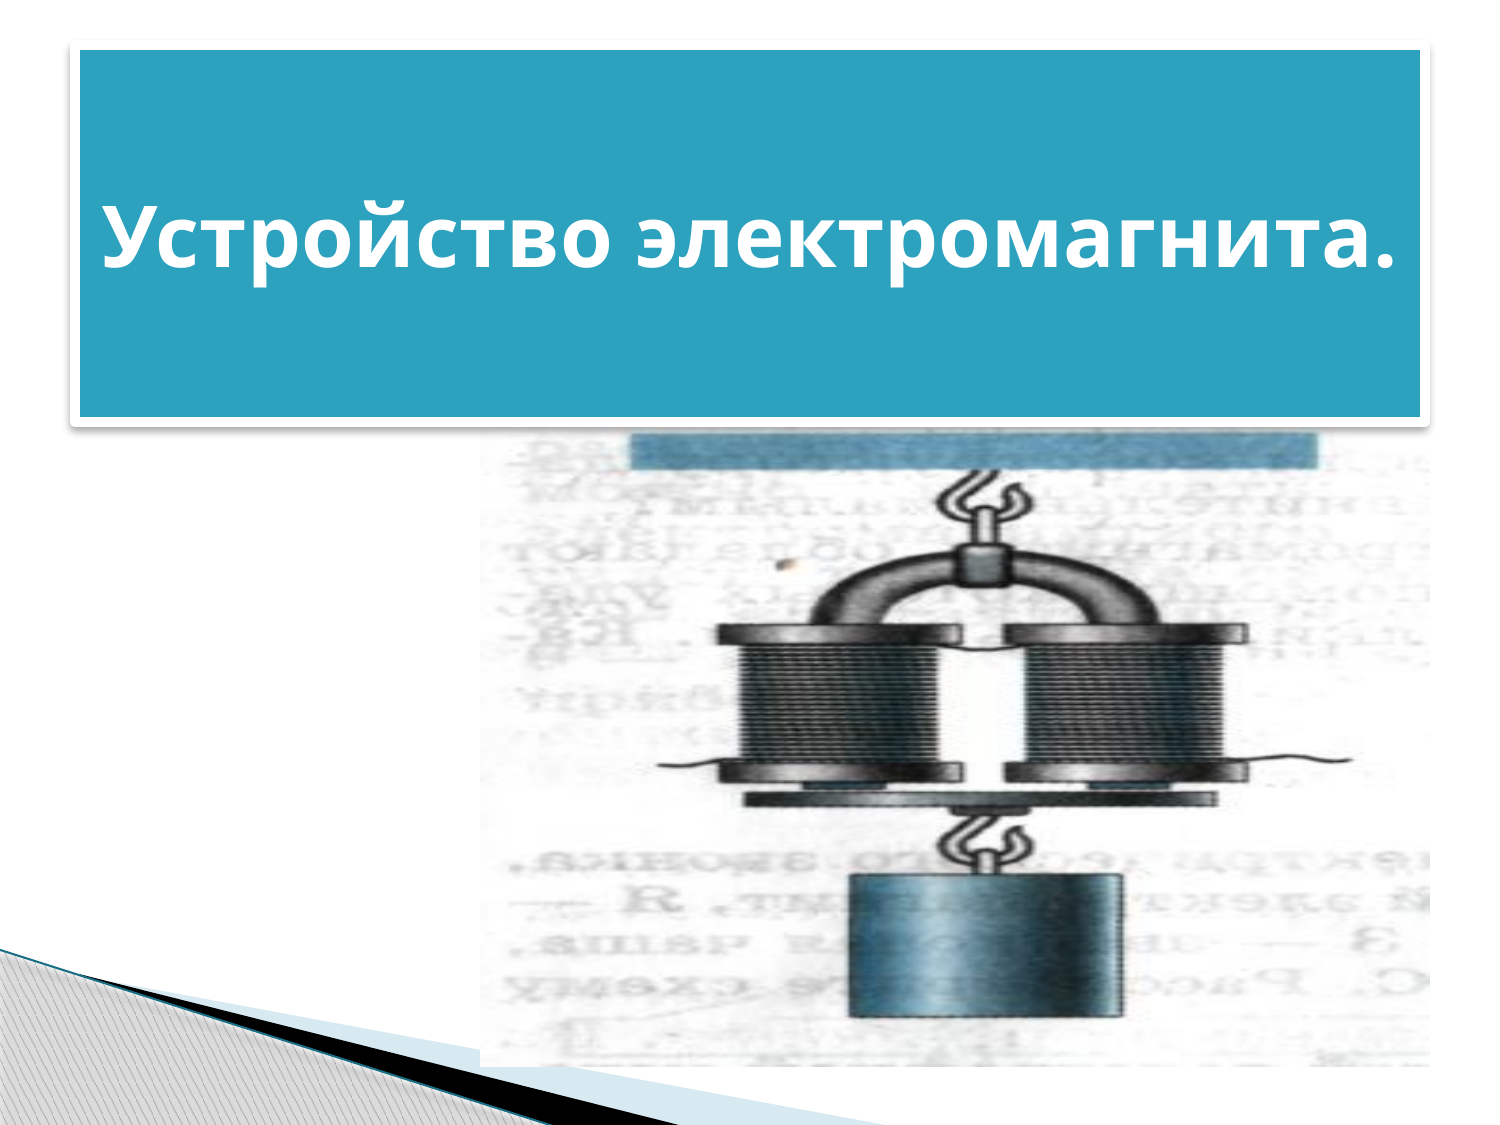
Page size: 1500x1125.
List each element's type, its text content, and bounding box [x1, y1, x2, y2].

title Устройство электромагнита. [70, 40, 1430, 427]
picture [480, 398, 1430, 1067]
